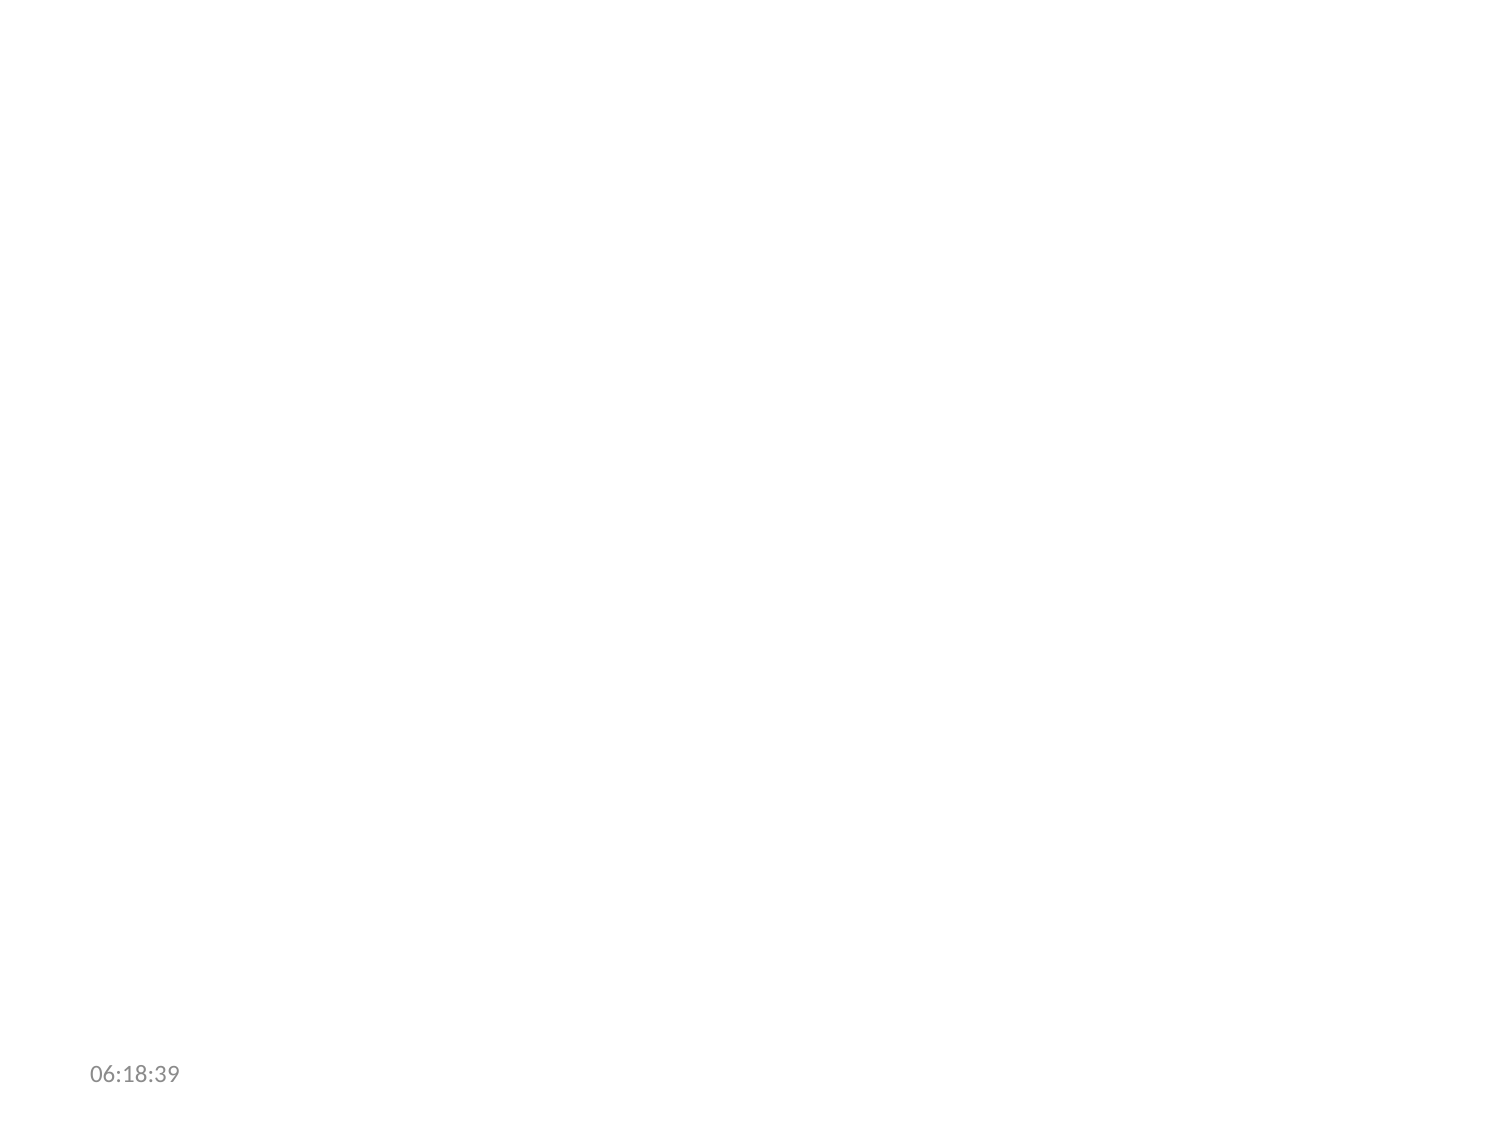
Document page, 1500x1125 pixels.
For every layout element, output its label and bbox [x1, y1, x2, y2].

slide_number [75, 1042, 425, 1103]
